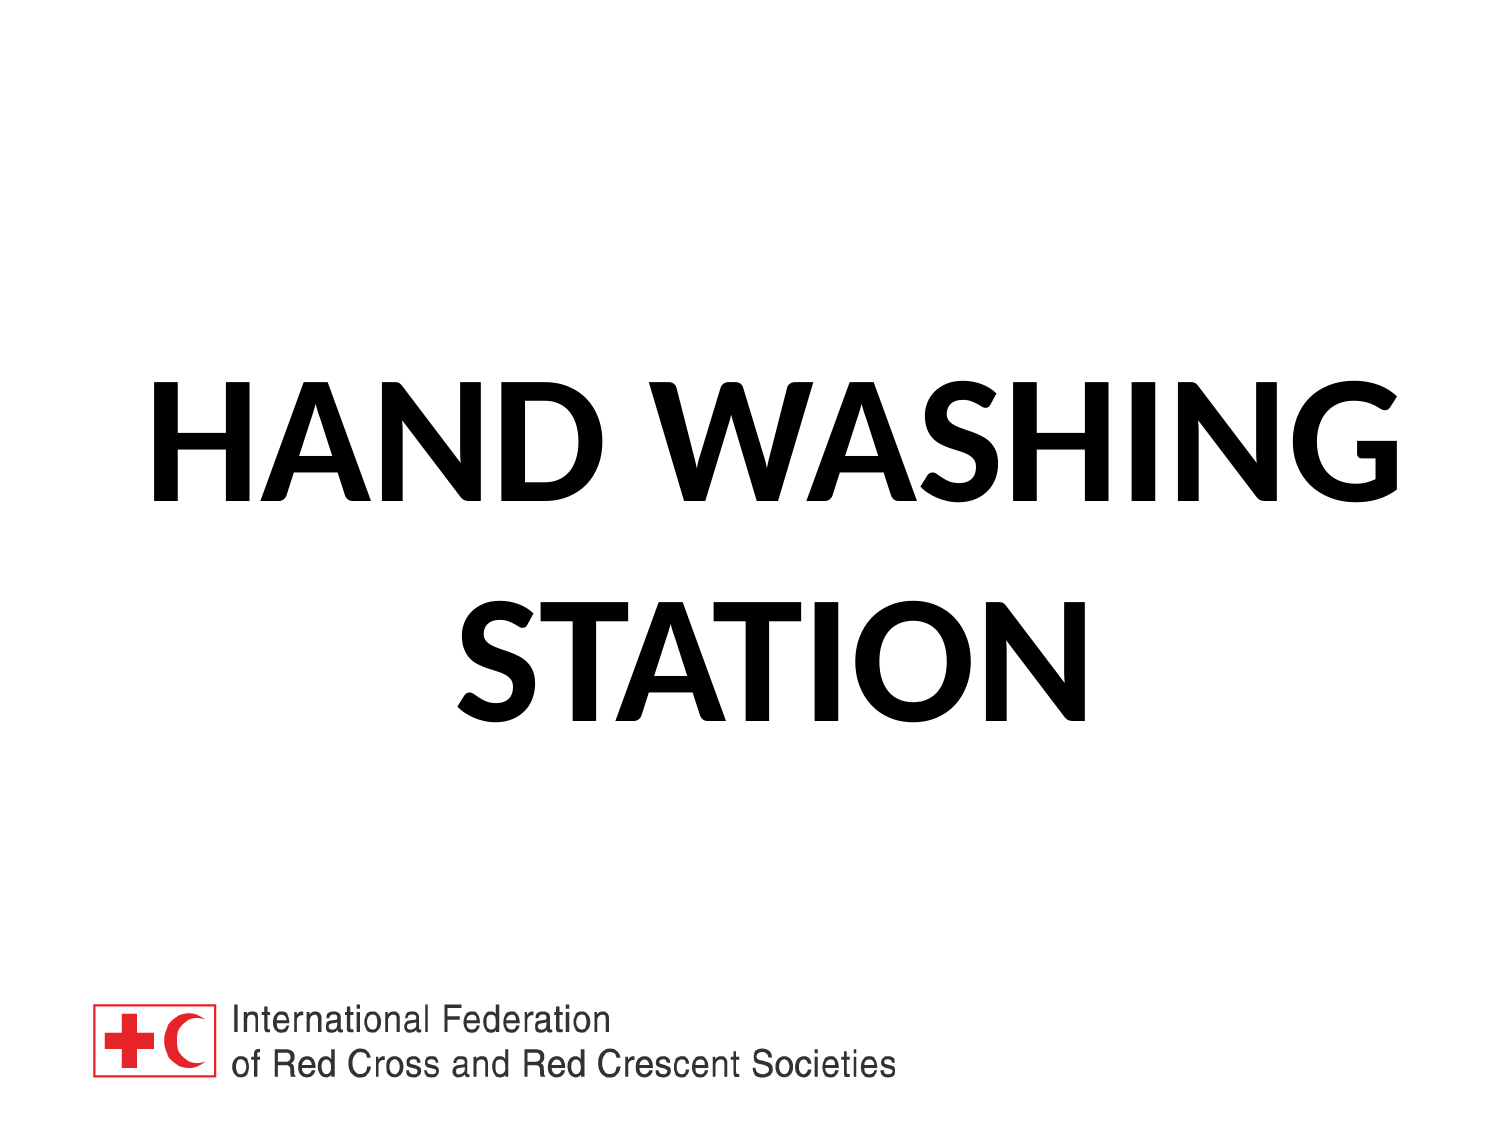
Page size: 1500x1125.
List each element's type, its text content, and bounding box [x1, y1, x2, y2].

picture [88, 999, 904, 1083]
title HAND WASHING STATION [100, 444, 1451, 632]
